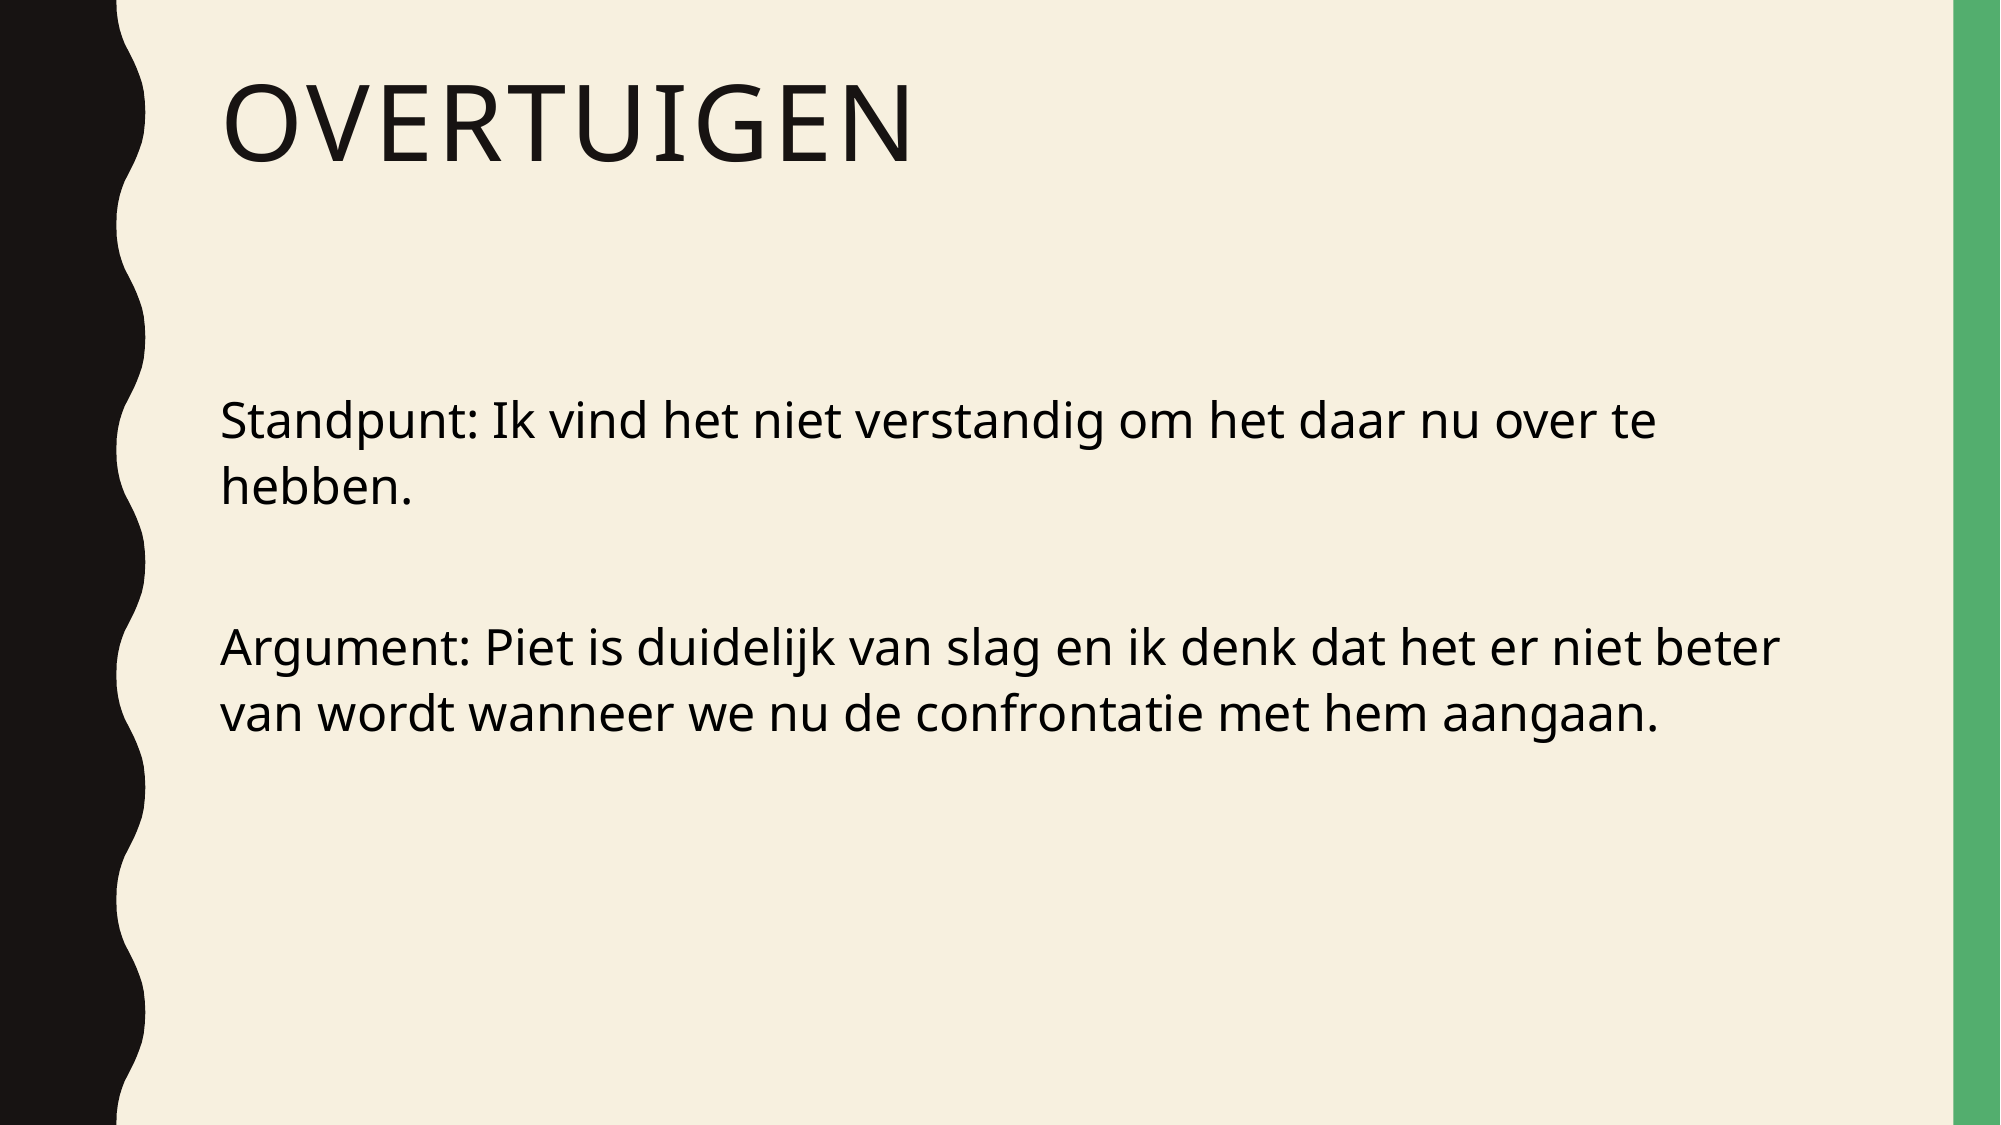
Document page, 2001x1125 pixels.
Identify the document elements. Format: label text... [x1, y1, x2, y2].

title Overtuigen [205, 62, 1875, 308]
list Standpunt: Ik vind het niet verstandig om het daar nu over te hebben. Argument: Piet is duidelijk van slag en ik denk dat het er niet beter van wordt wanneer we nu de confrontatie met hem aangaan. [205, 375, 1875, 965]
